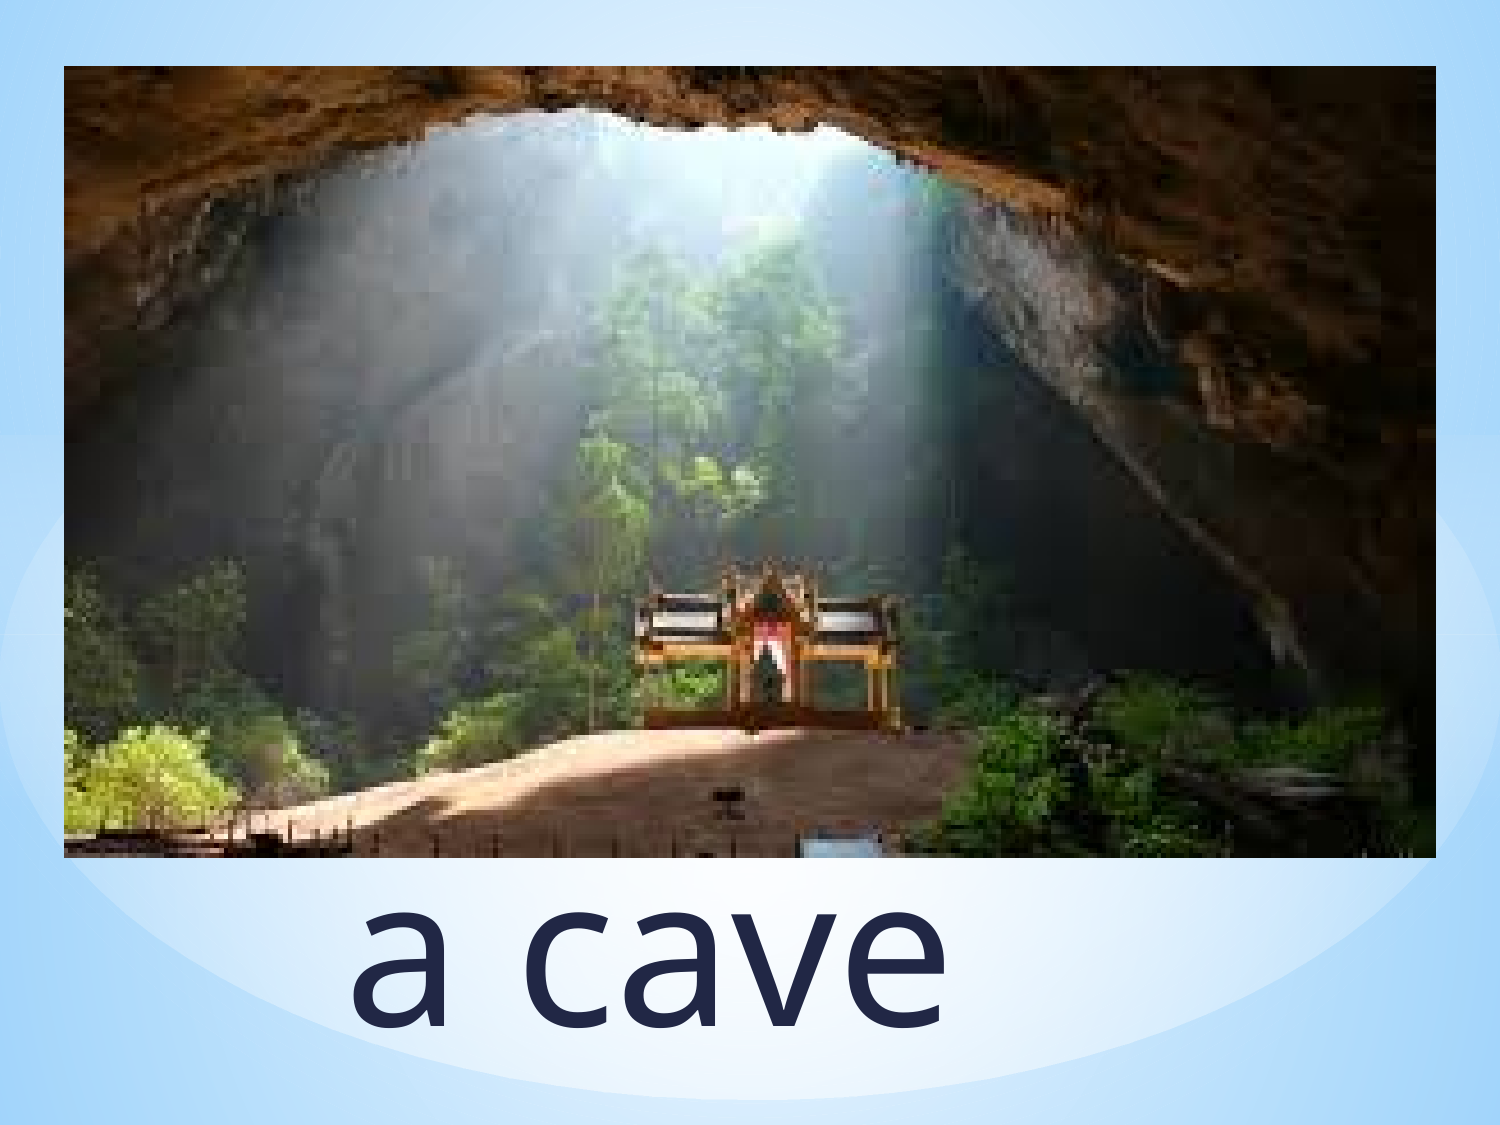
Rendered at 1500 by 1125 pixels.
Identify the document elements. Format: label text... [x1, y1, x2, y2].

picture [64, 66, 1436, 858]
subtitle a cave [112, 866, 1376, 1059]
